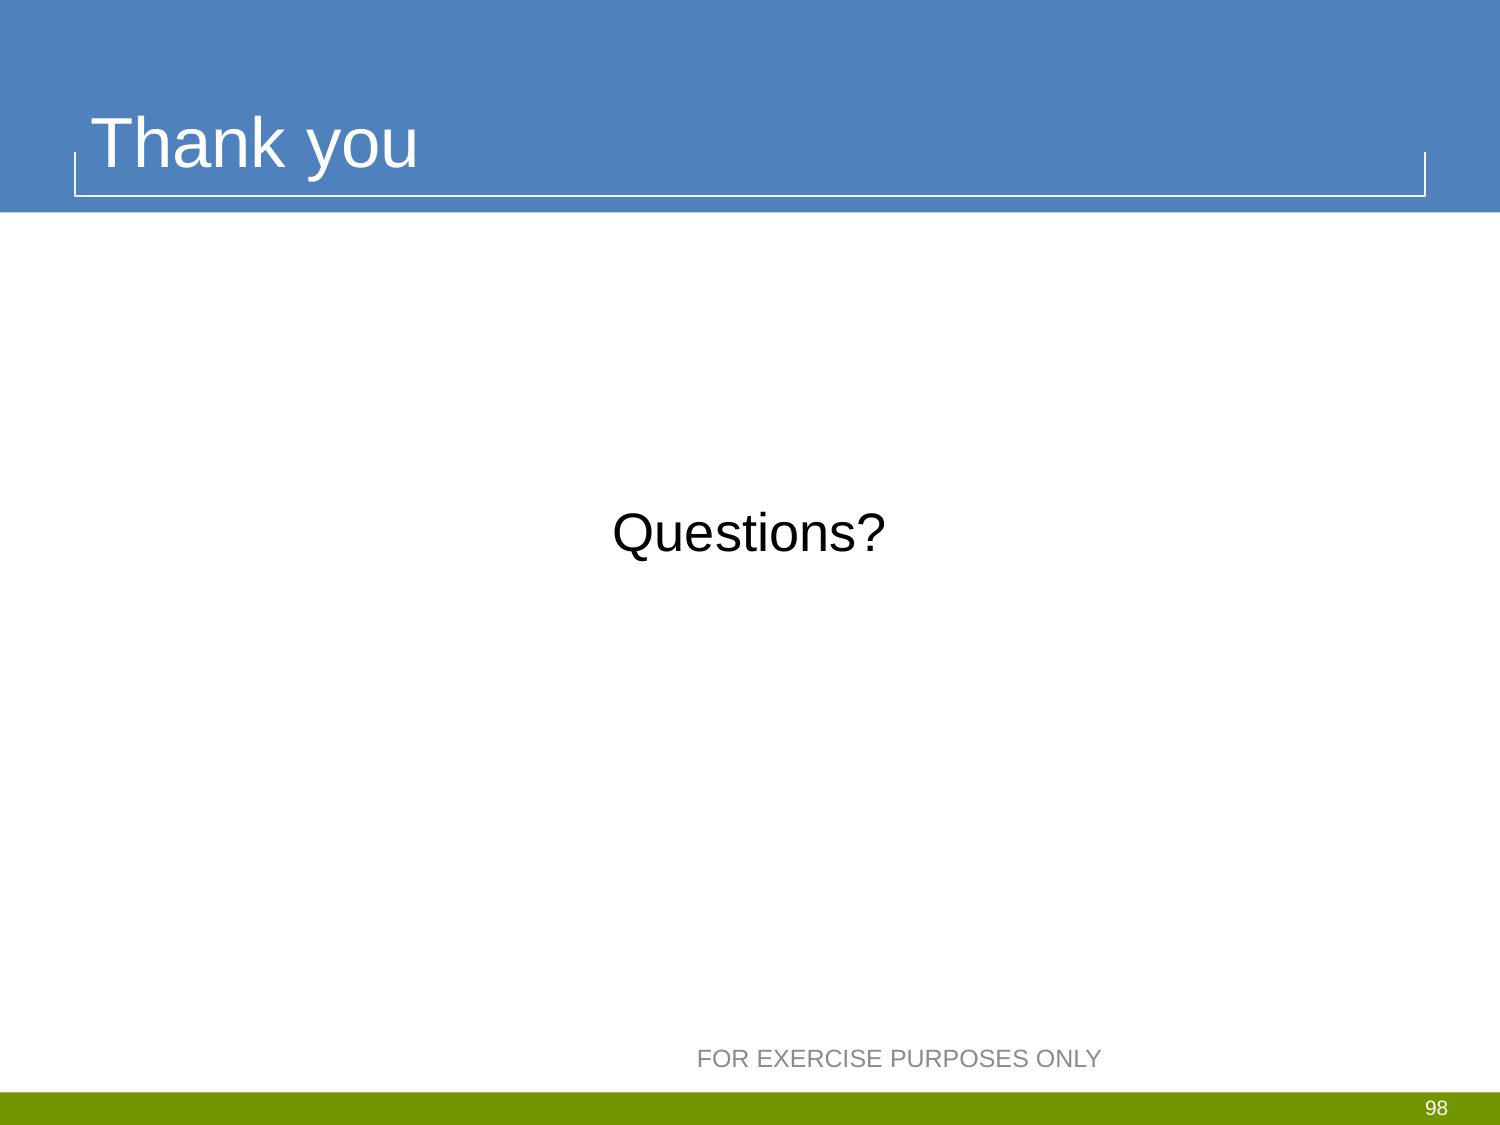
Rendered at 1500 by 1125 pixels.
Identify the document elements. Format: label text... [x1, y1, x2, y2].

title Thank you [74, 44, 1426, 233]
footer FOR EXERCISE PURPOSES ONLY [512, 1042, 1288, 1103]
list Questions? [74, 262, 1426, 1006]
